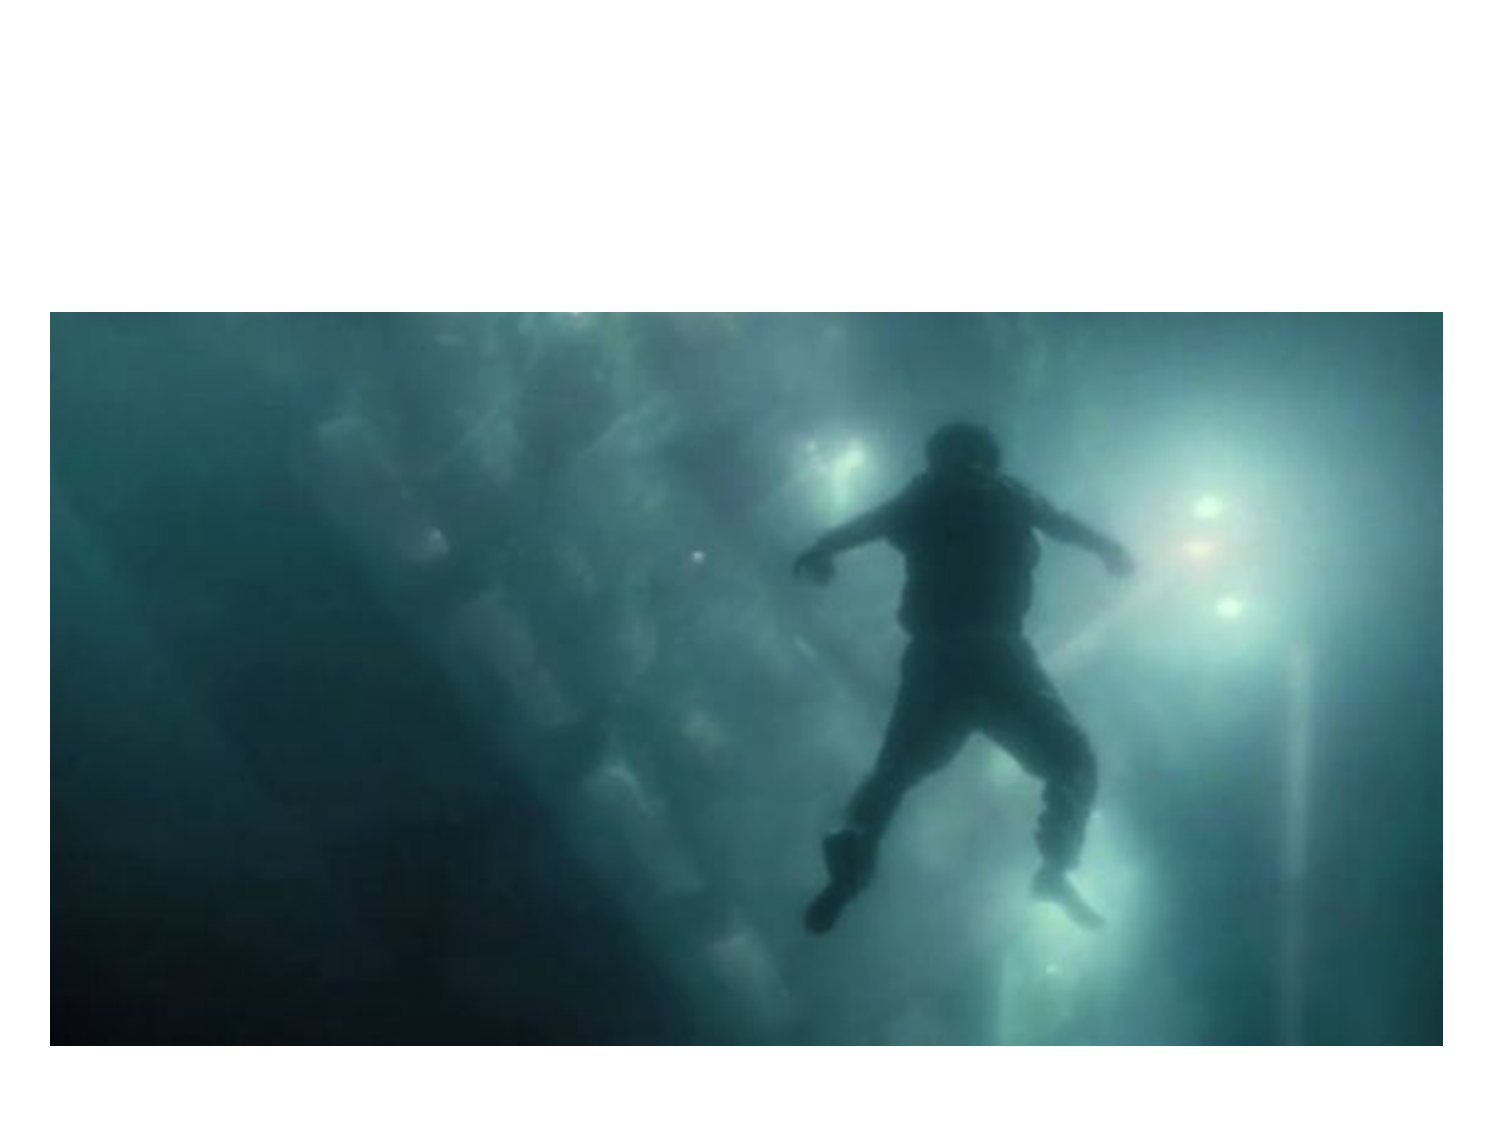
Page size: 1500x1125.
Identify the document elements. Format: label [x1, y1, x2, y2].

list [49, 312, 1444, 1046]
